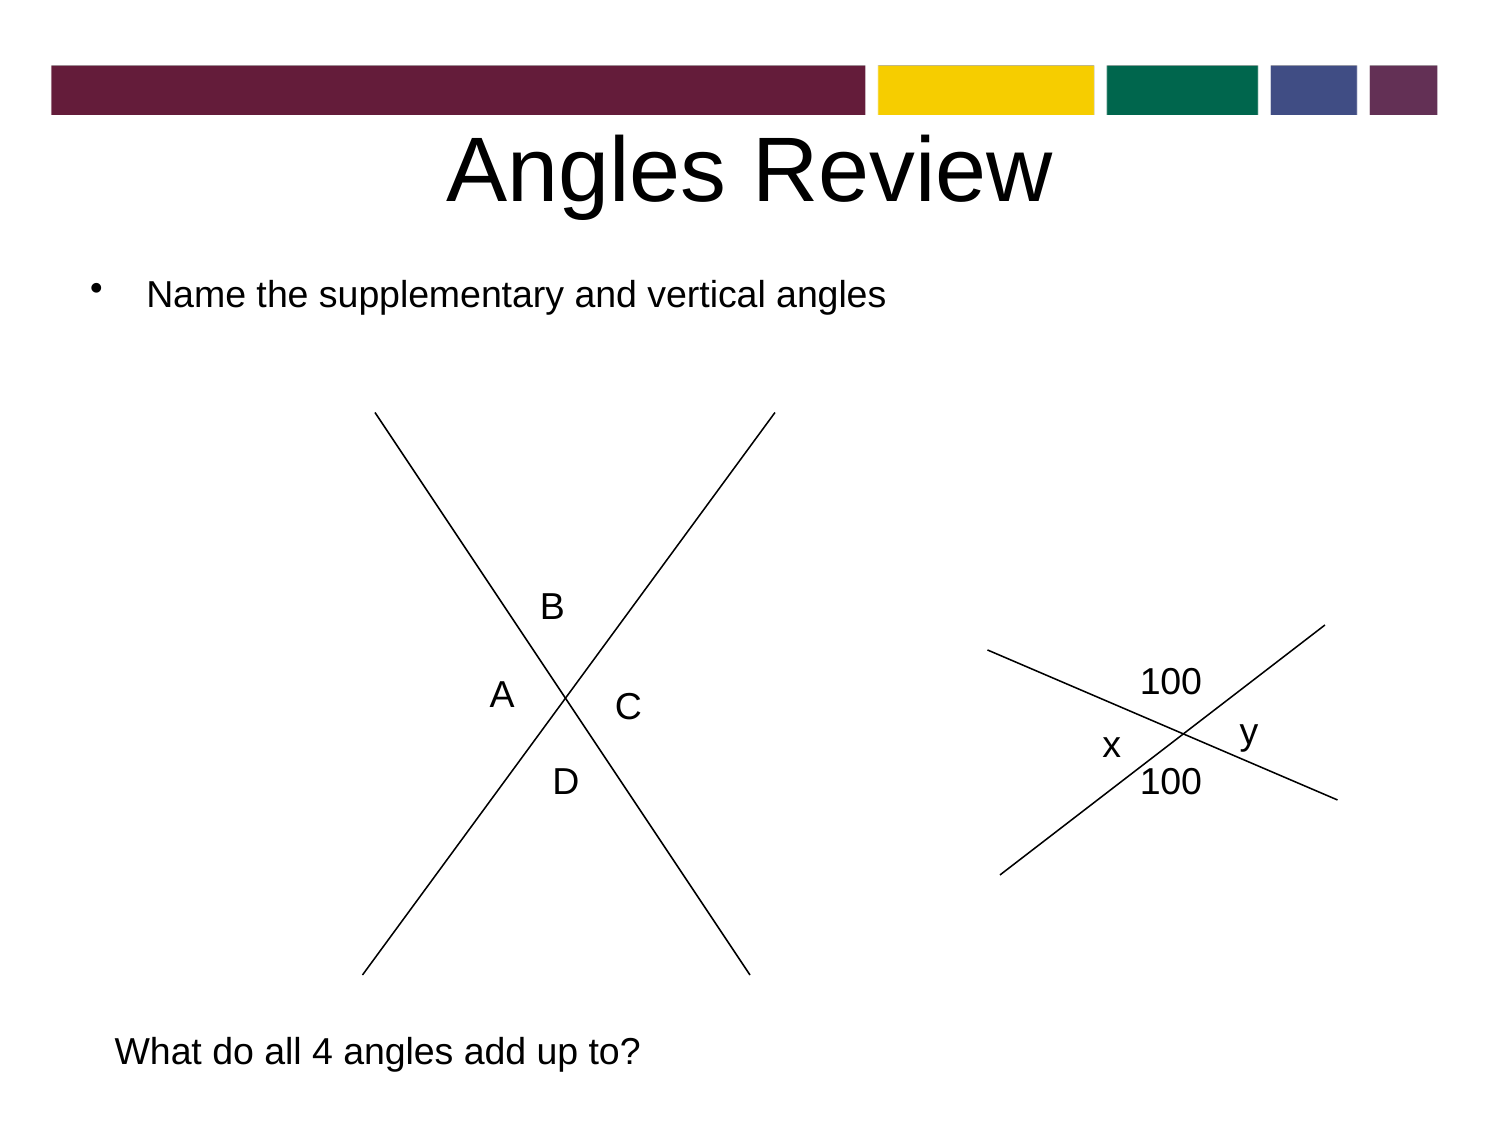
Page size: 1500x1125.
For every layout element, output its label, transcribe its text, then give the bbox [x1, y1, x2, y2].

text_box y [1224, 699, 1288, 760]
picture [37, 49, 1438, 116]
title Angles Review [74, 123, 1426, 243]
text_box D [537, 749, 613, 810]
text_box What do all 4 angles add up to? [99, 962, 913, 1080]
text_box C [599, 674, 675, 735]
text_box 100 [1124, 749, 1275, 810]
text_box x [1087, 712, 1163, 773]
text_box A [474, 662, 563, 723]
text_box 100 [1124, 649, 1275, 710]
text_box B [524, 574, 600, 635]
list Name the supplementary and vertical angles [74, 262, 1426, 1038]
